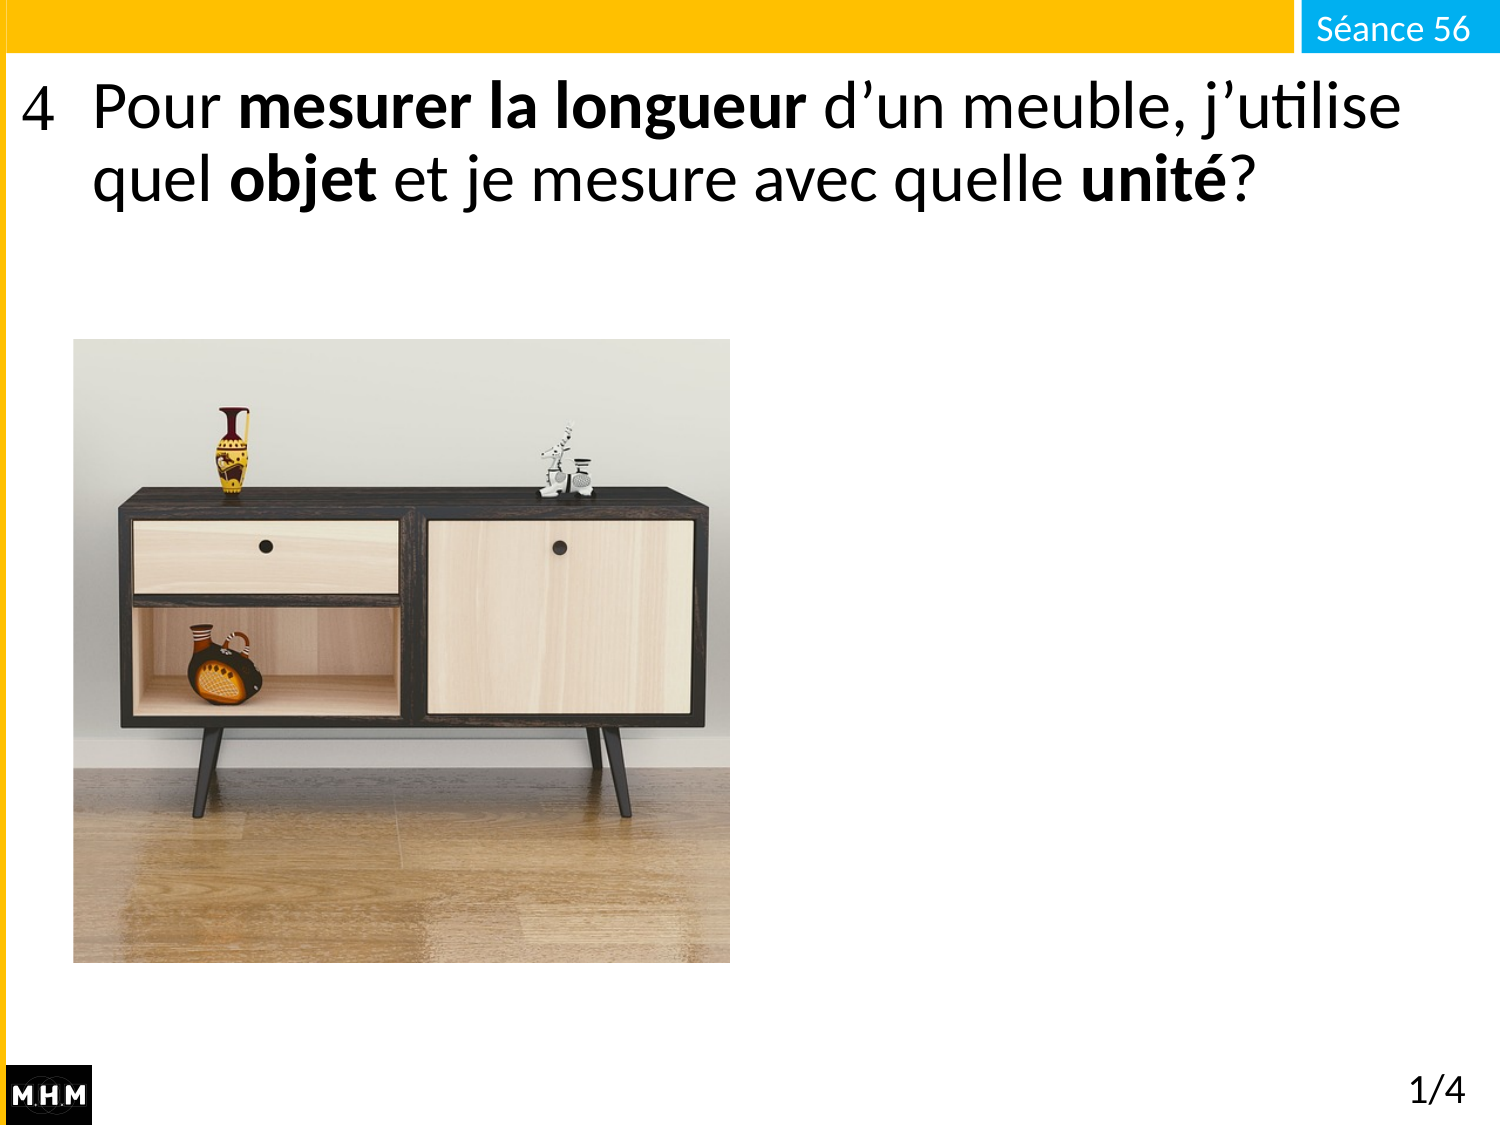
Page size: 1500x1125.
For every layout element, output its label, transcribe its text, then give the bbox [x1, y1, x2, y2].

picture [6, 1065, 92, 1125]
text_box 1/4 [1359, 1060, 1500, 1121]
picture [73, 339, 730, 963]
title Pour mesurer la longueur d’un meuble, j’utilise quel objet et je mesure avec quelle unité? [77, 34, 1437, 252]
